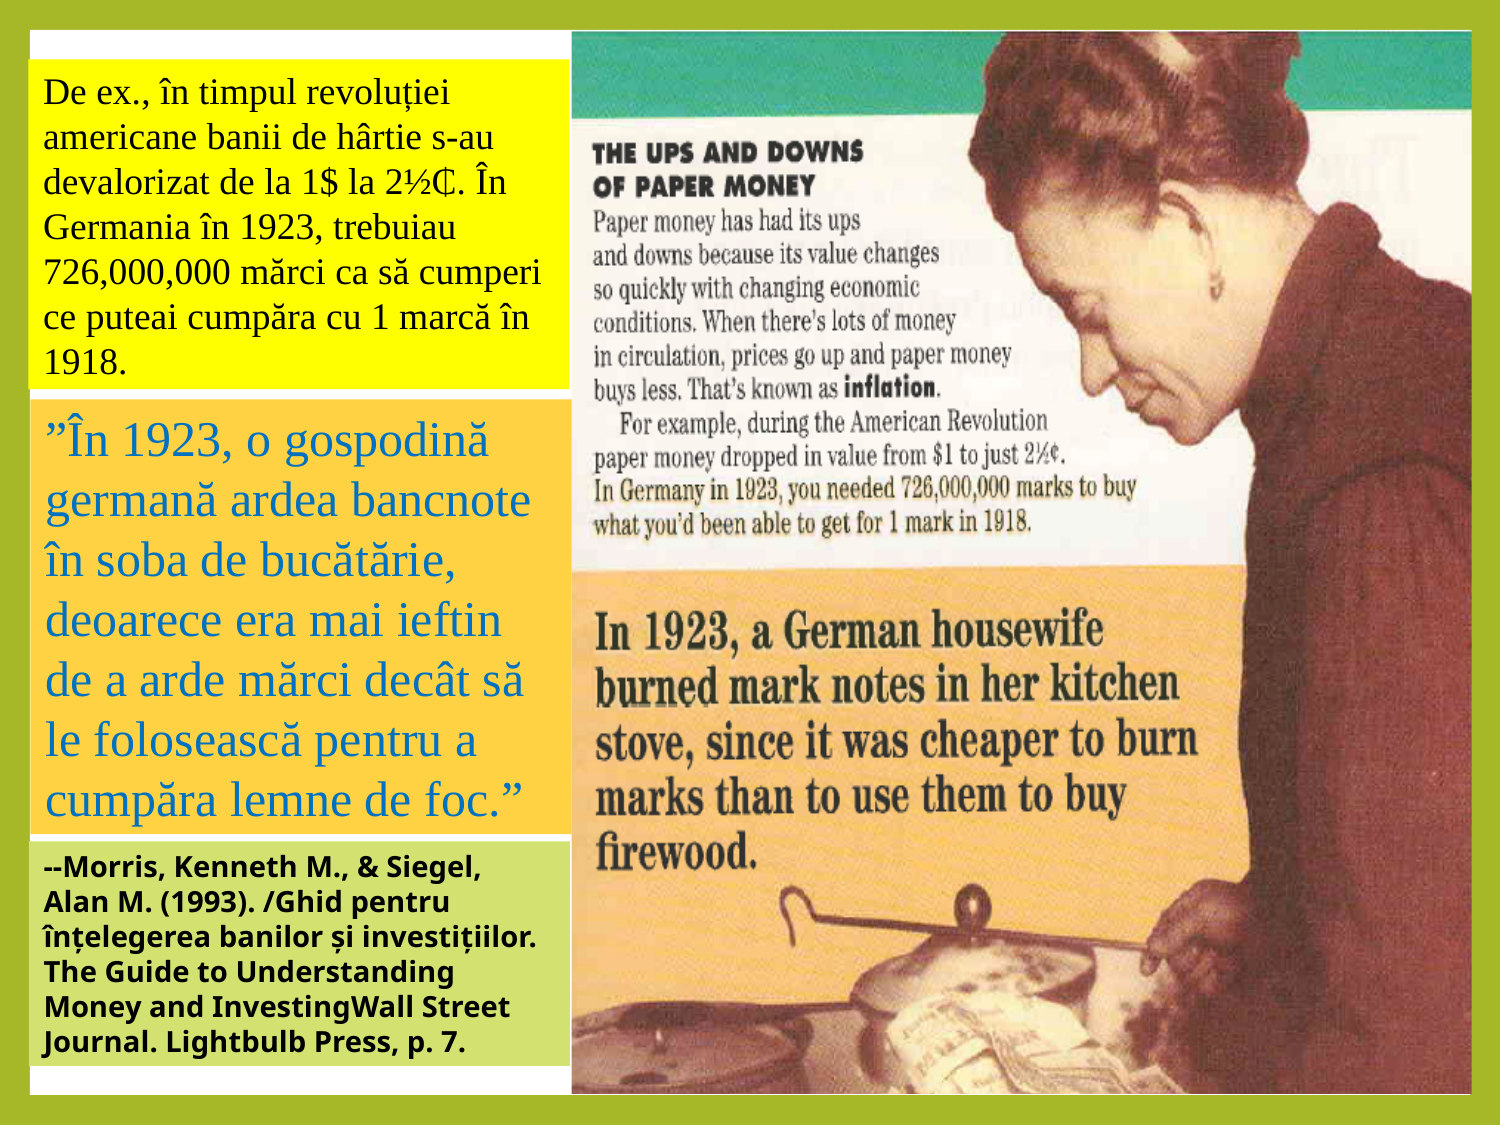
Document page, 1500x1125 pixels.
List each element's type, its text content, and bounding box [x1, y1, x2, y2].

text_box --Morris, Kenneth M., & Siegel, Alan M. (1993). /Ghid pentru înțelegerea banilor și investițiilor. The Guide to Understanding Money and InvestingWall Street Journal. Lightbulb Press, p. 7. [28, 841, 565, 1066]
text_box De ex., în timpul revoluției americane banii de hârtie s-au devalorizat de la 1$ la 2½₵. În Germania în 1923, trebuiau 726,000,000 mărci ca să cumperi ce puteai cumpăra cu 1 marcă în 1918. [28, 59, 565, 390]
picture [571, 30, 1472, 1095]
text_box ”În 1923, o gospodină germană ardea bancnote în soba de bucătărie, deoarece era mai ieftin de a arde mărci decât să le folosească pentru a cumpăra lemne de foc.” [30, 399, 565, 835]
